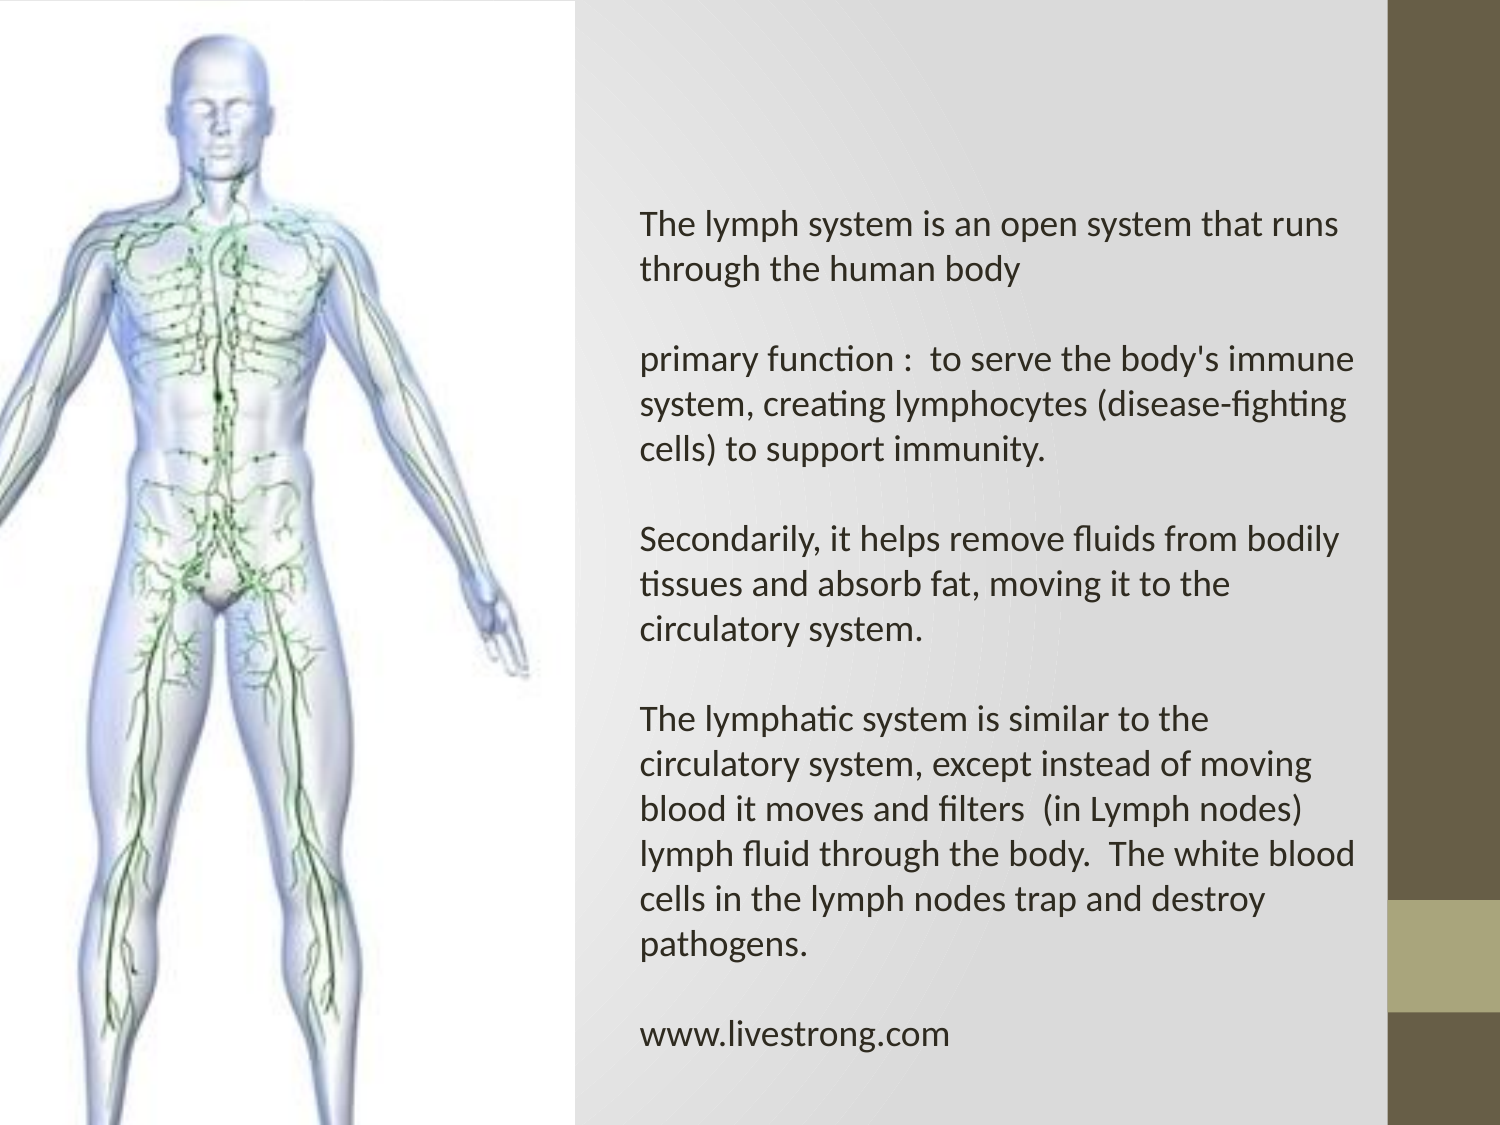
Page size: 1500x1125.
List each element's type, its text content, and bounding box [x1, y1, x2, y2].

picture [0, 0, 576, 1125]
text_box The lymph system is an open system that runs through the human body primary function : to serve the body's immune system, creating lymphocytes (disease-fighting cells) to support immunity. Secondarily, it helps remove fluids from bodily tissues and absorb fat, moving it to the circulatory system. The lymphatic system is similar to the circulatory system, except instead of moving blood it moves and filters (in Lymph nodes) lymph fluid through the body. The white blood cells in the lymph nodes trap and destroy pathogens. www.livestrong.com [624, 191, 1375, 1062]
